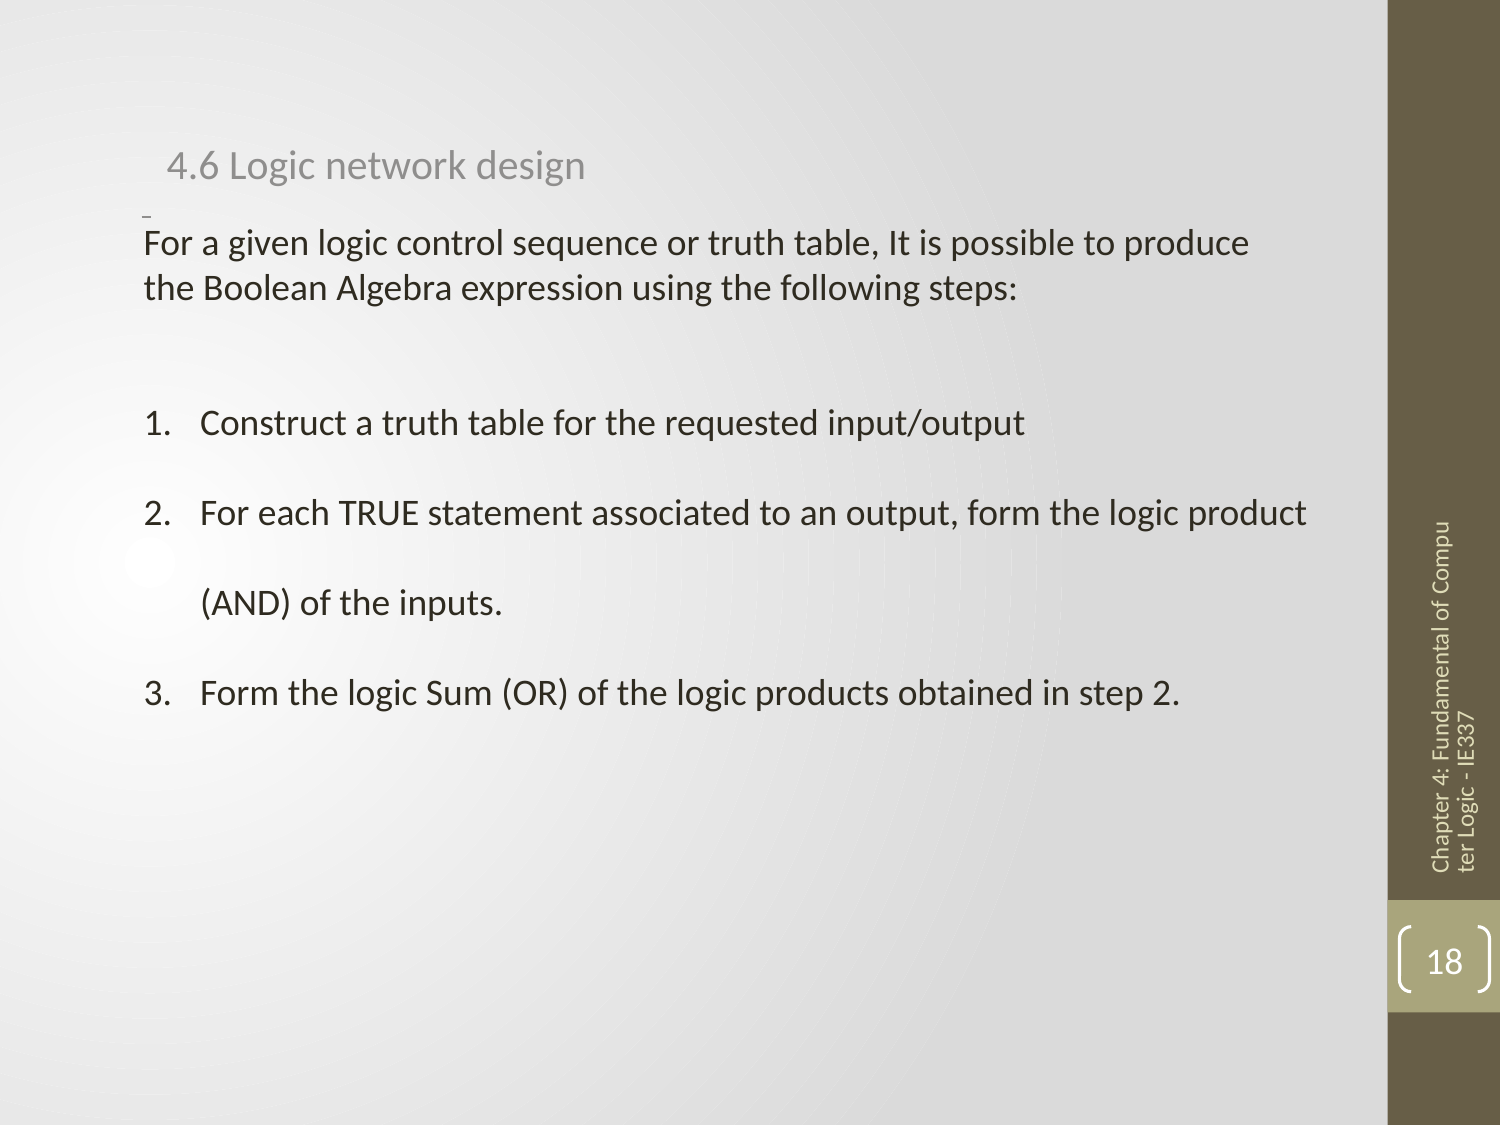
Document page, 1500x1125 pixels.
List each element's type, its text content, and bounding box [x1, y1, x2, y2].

text_box For a given logic control sequence or truth table, It is possible to produce the Boolean Algebra expression using the following steps: Construct a truth table for the requested input/output For each TRUE statement associated to an output, form the logic product (AND) of the inputs. Form the logic Sum (OR) of the logic products obtained in step 2. [128, 210, 1325, 721]
slide_number 18 [1397, 925, 1492, 994]
footer Chapter 4: Fundamental of Computer Logic - IE337 [1408, 500, 1469, 889]
subtitle [117, 105, 1325, 200]
text_box 4.6 Logic network design [142, 130, 1350, 225]
